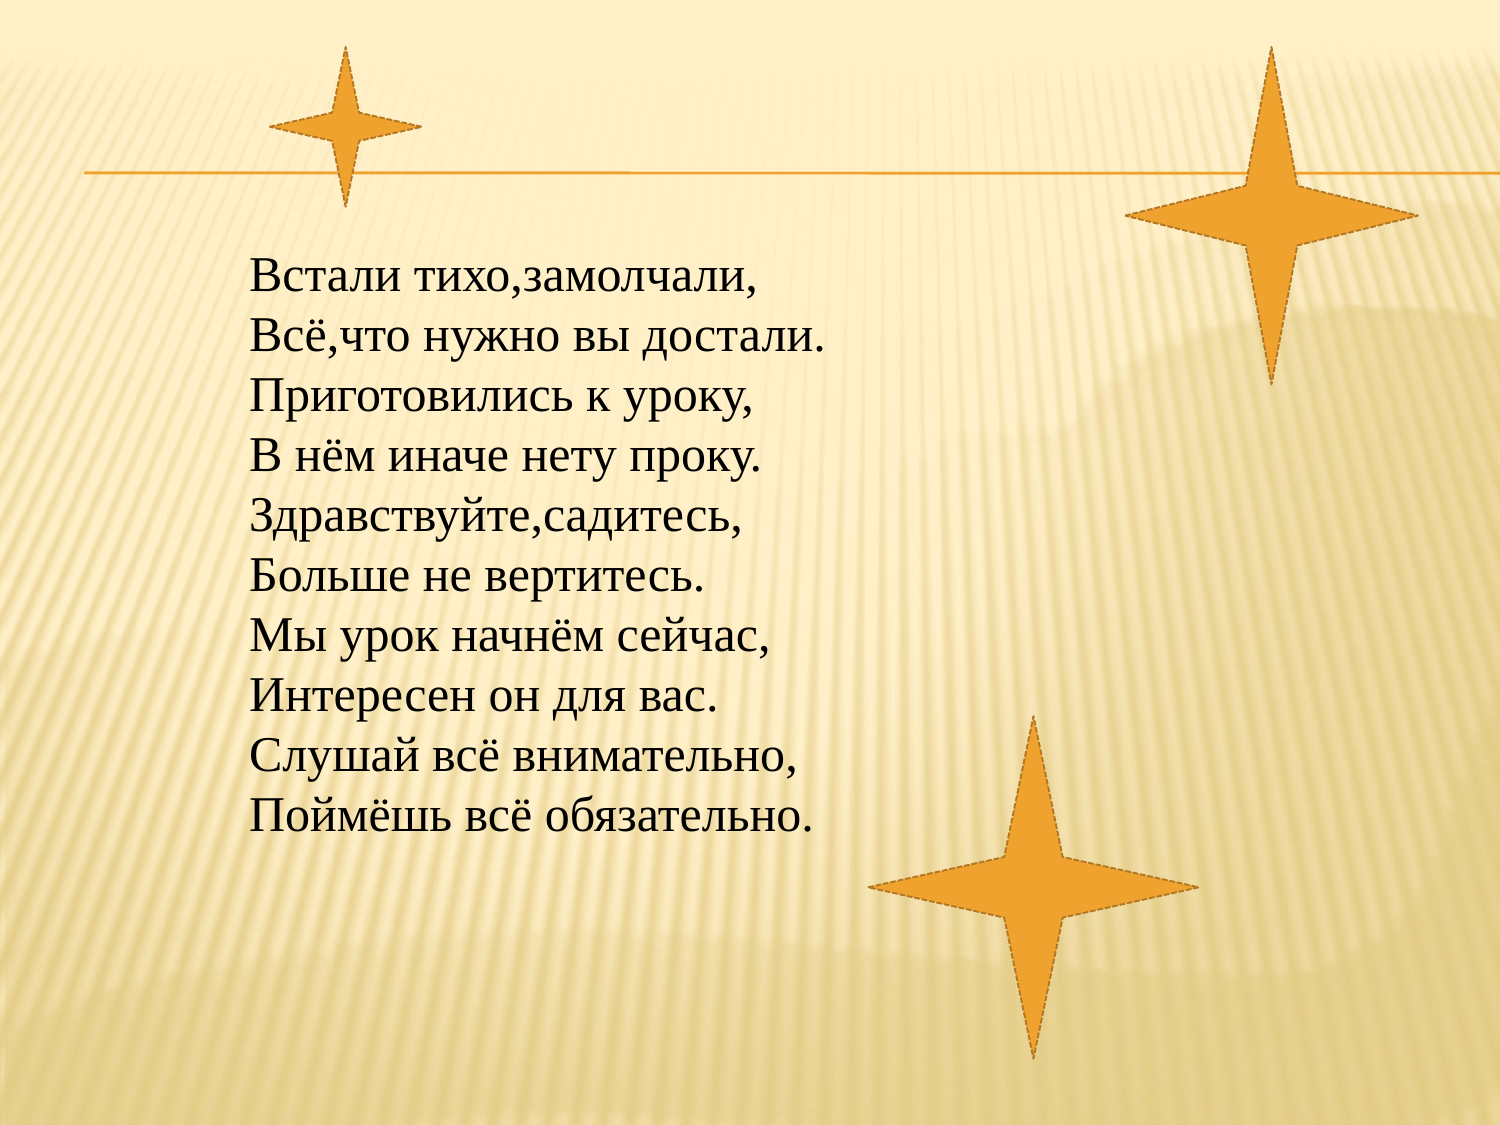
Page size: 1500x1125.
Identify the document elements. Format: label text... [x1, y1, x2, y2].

text_box [1124, 45, 1419, 386]
text_box [269, 45, 422, 208]
text_box Встали тихо,замолчали, Всё,что нужно вы достали. Приготовились к уроку, В нём иначе нету проку. Здравствуйте,садитесь, Больше не вертитесь. Мы урок начнём сейчас, Интересен он для вас. Слушай всё внимательно, Поймёшь всё обязательно. [234, 234, 1465, 850]
text_box [867, 715, 1200, 1060]
